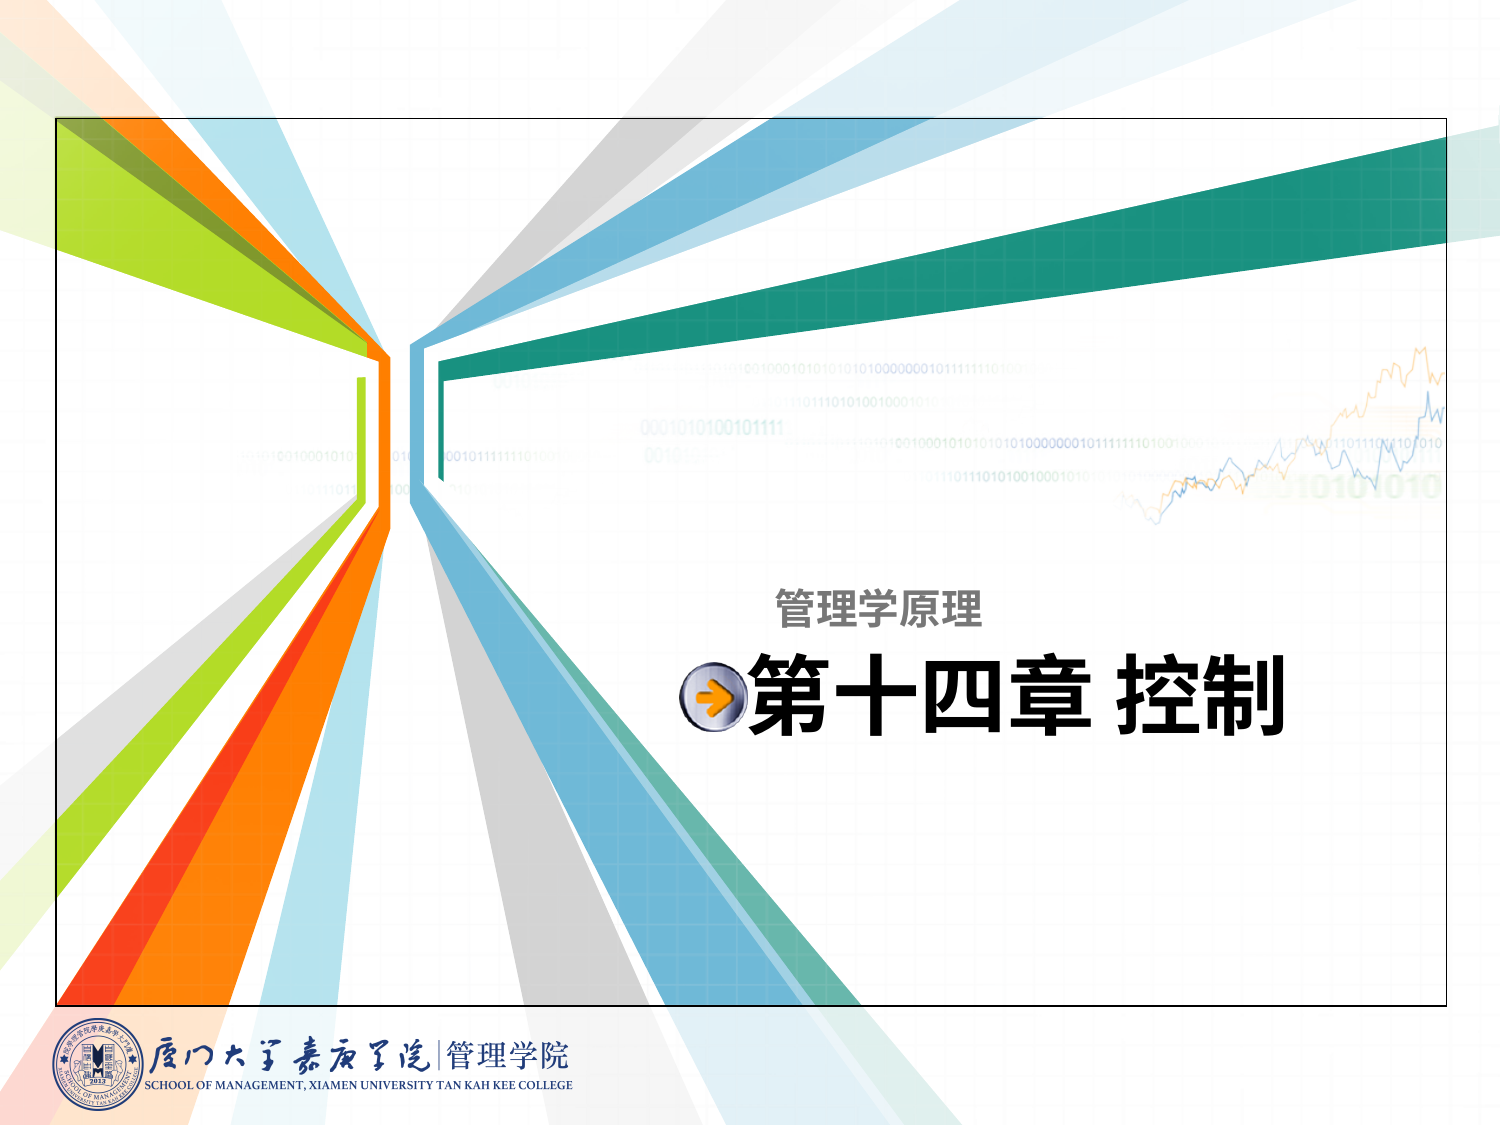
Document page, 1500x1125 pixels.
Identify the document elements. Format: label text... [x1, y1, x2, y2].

picture [0, 0, 1500, 1125]
subtitle 管理学原理 [759, 575, 1437, 650]
title 第十四章 控制 [161, 621, 1437, 767]
